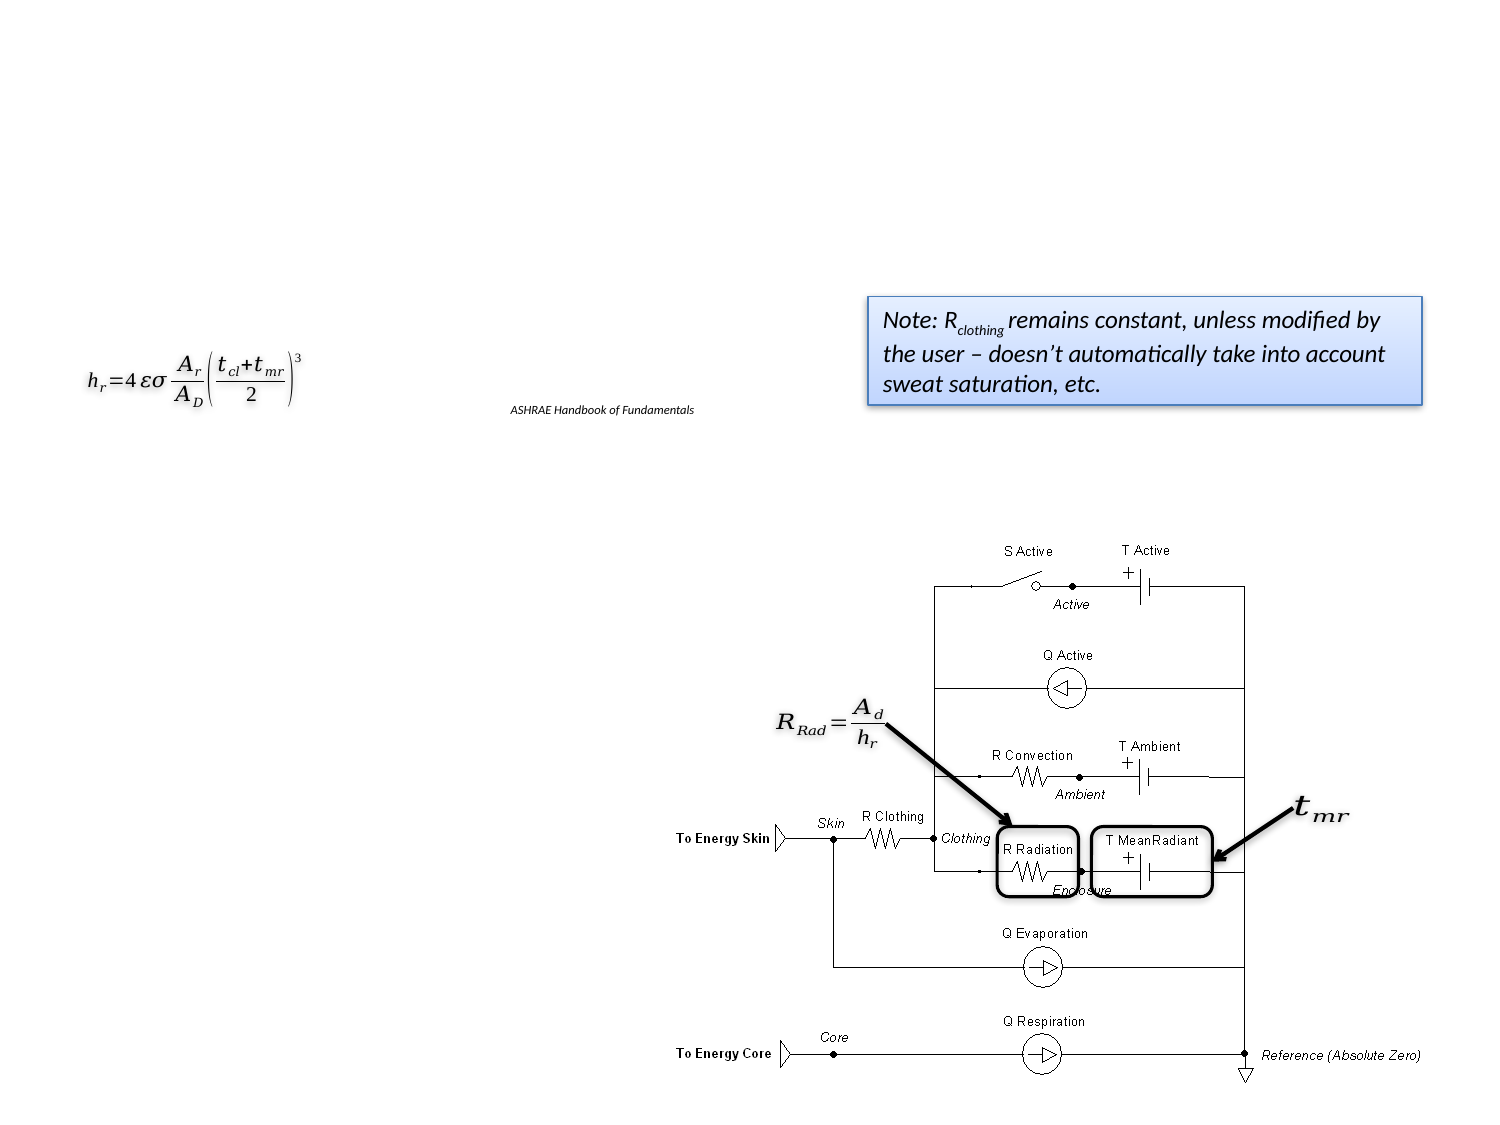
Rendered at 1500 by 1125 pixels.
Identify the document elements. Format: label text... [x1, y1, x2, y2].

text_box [885, 723, 1013, 826]
text_box ASHRAE Handbook of Fundamentals [495, 394, 710, 424]
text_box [1212, 807, 1294, 862]
picture [631, 513, 1433, 1102]
text_box Note: Rclothing remains constant, unless modified by the user – doesn’t automatically take into account sweat saturation, etc. [867, 296, 1423, 406]
